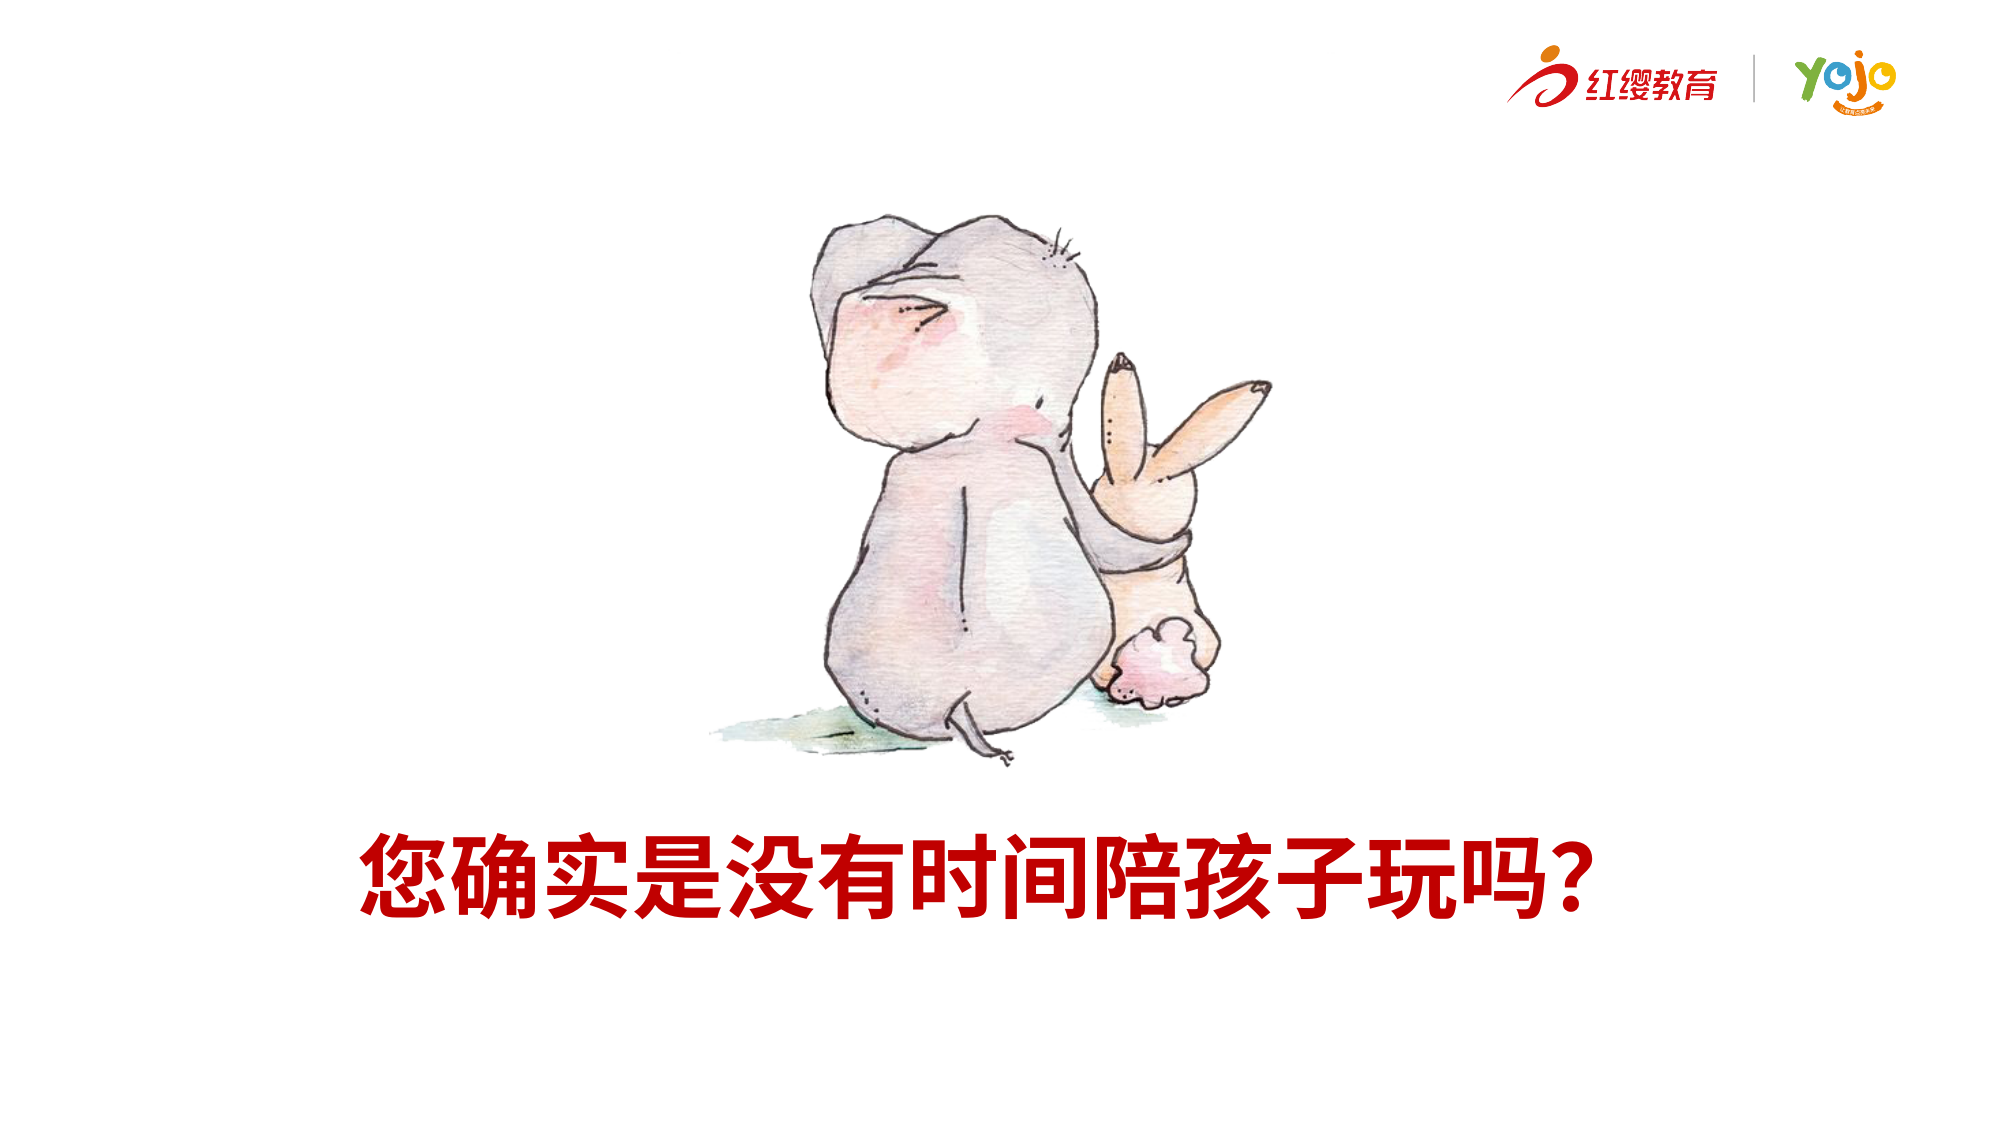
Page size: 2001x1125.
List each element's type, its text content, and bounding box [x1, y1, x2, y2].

title 您确实是没有时间陪孩子玩吗？ [328, 772, 1672, 991]
picture [1507, 45, 1896, 116]
picture [615, 17, 1385, 772]
